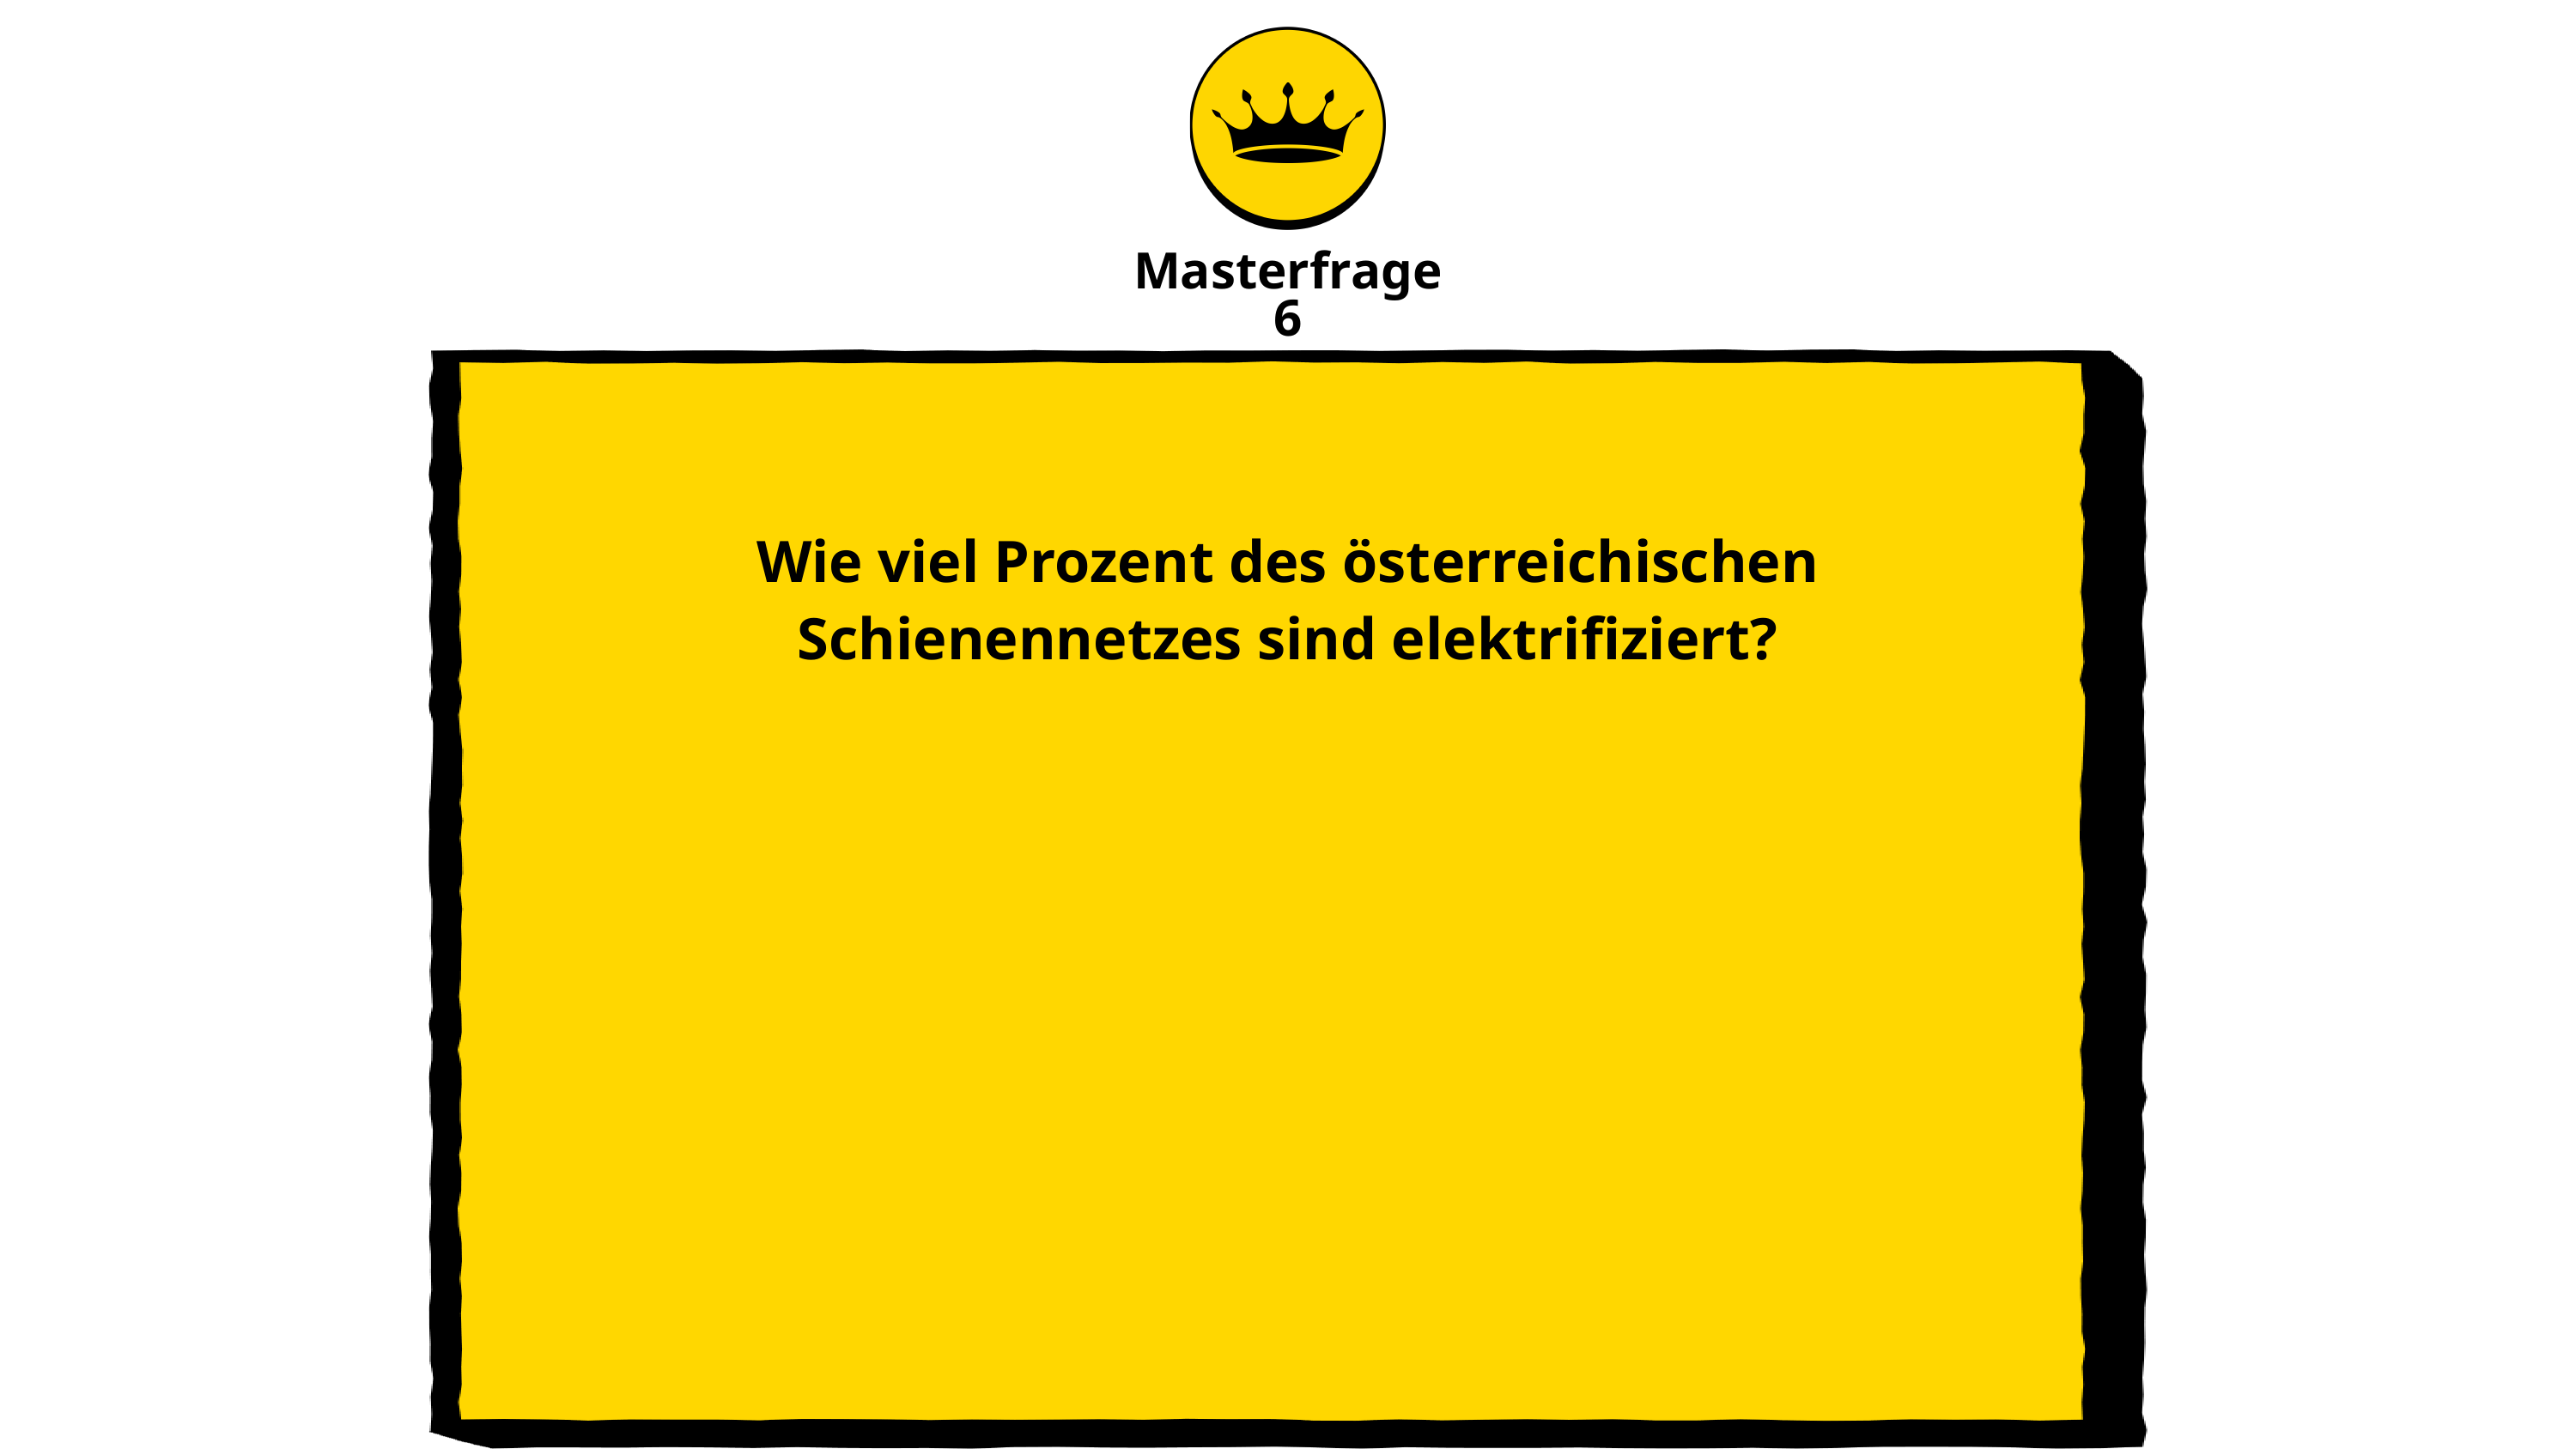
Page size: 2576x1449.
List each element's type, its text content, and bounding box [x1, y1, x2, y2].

text_box [1189, 27, 1386, 230]
text_box Masterfrage 6 [643, 245, 1932, 352]
text_box [428, 349, 2148, 1449]
text_box [1212, 82, 1364, 163]
text_box Wie viel Prozent des österreichischen Schienennetzes sind elektrifiziert? [643, 509, 1932, 678]
